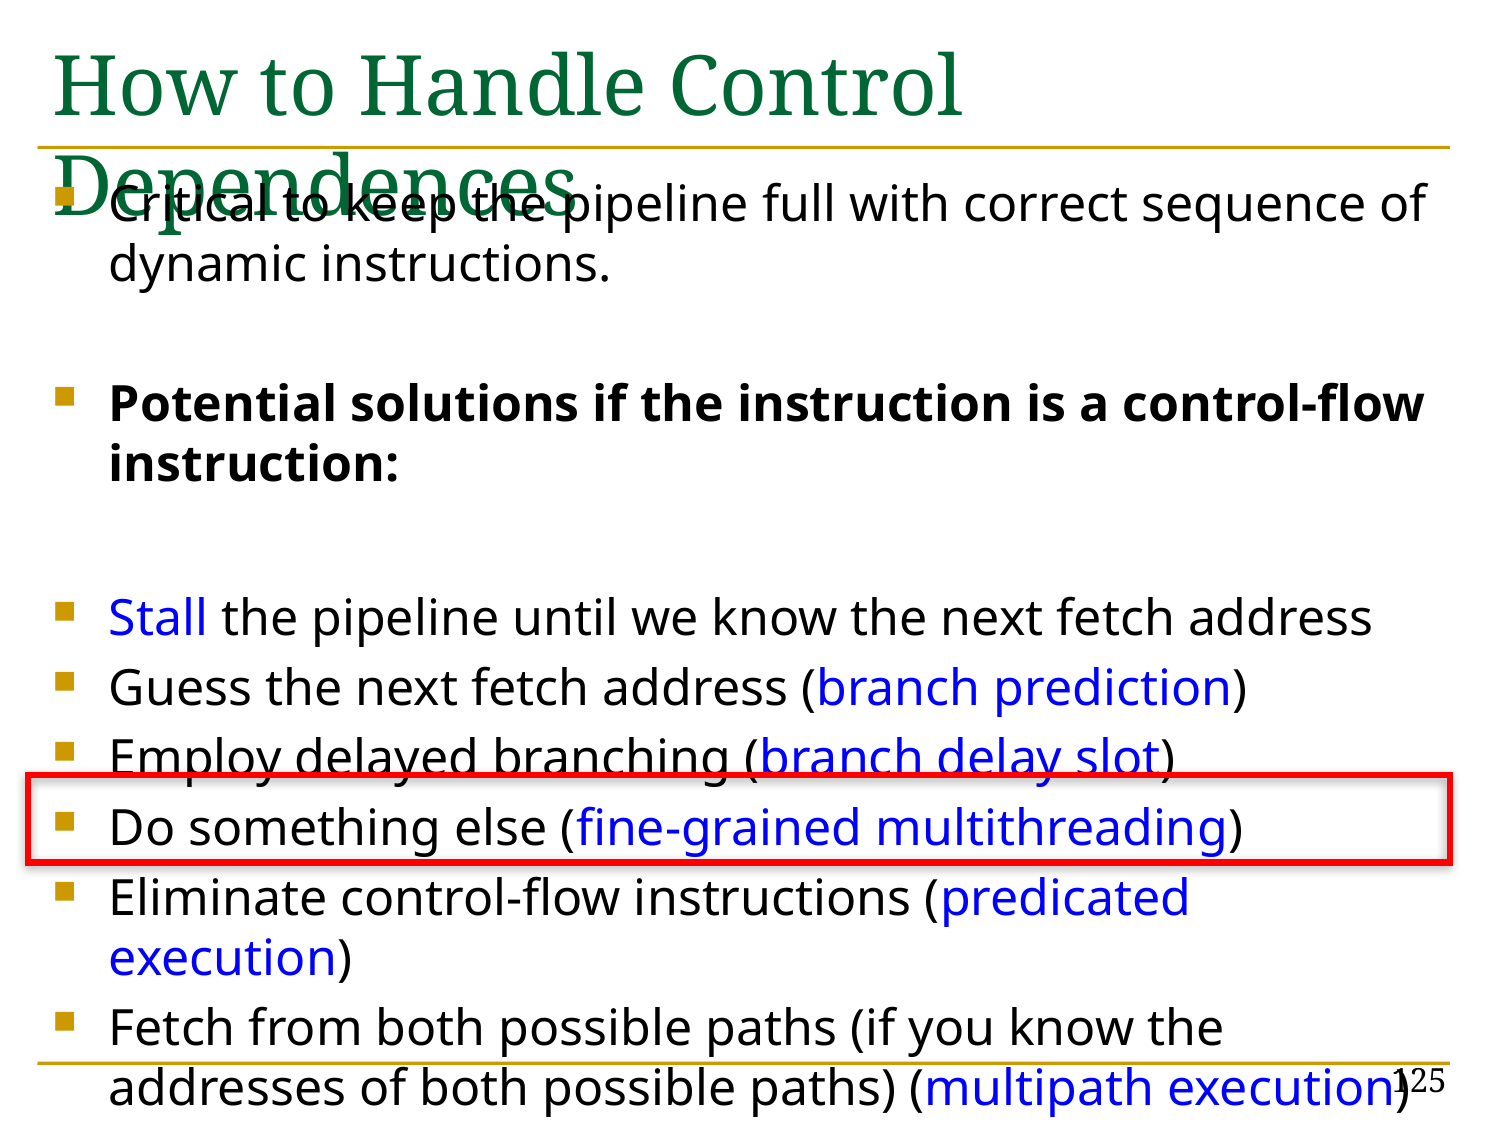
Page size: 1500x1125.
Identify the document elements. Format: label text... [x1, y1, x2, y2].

slide_number 125 [1111, 1036, 1462, 1112]
text_box [27, 774, 1450, 863]
title How to Handle Control Dependences [37, 24, 1450, 163]
list Critical to keep the pipeline full with correct sequence of dynamic instructions. Potential solutions if the instruction is a control-flow instruction: Stall the pipeline until we know the next fetch address Guess the next fetch address (branch prediction) Employ delayed branching (branch delay slot) Do something else (fine-grained multithreading) Eliminate control-flow instructions (predicated execution) Fetch from both possible paths (if you know the addresses of both possible paths) (multipath execution) [37, 871, 1450, 1016]
list Critical to keep the pipeline full with correct sequence of dynamic instructions. Potential solutions if the instruction is a control-flow instruction: Stall the pipeline until we know the next fetch address Guess the next fetch address (branch prediction) Employ delayed branching (branch delay slot) Do something else (fine-grained multithreading) Eliminate control-flow instructions (predicated execution) Fetch from both possible paths (if you know the addresses of both possible paths) (multipath execution) [37, 163, 1450, 773]
